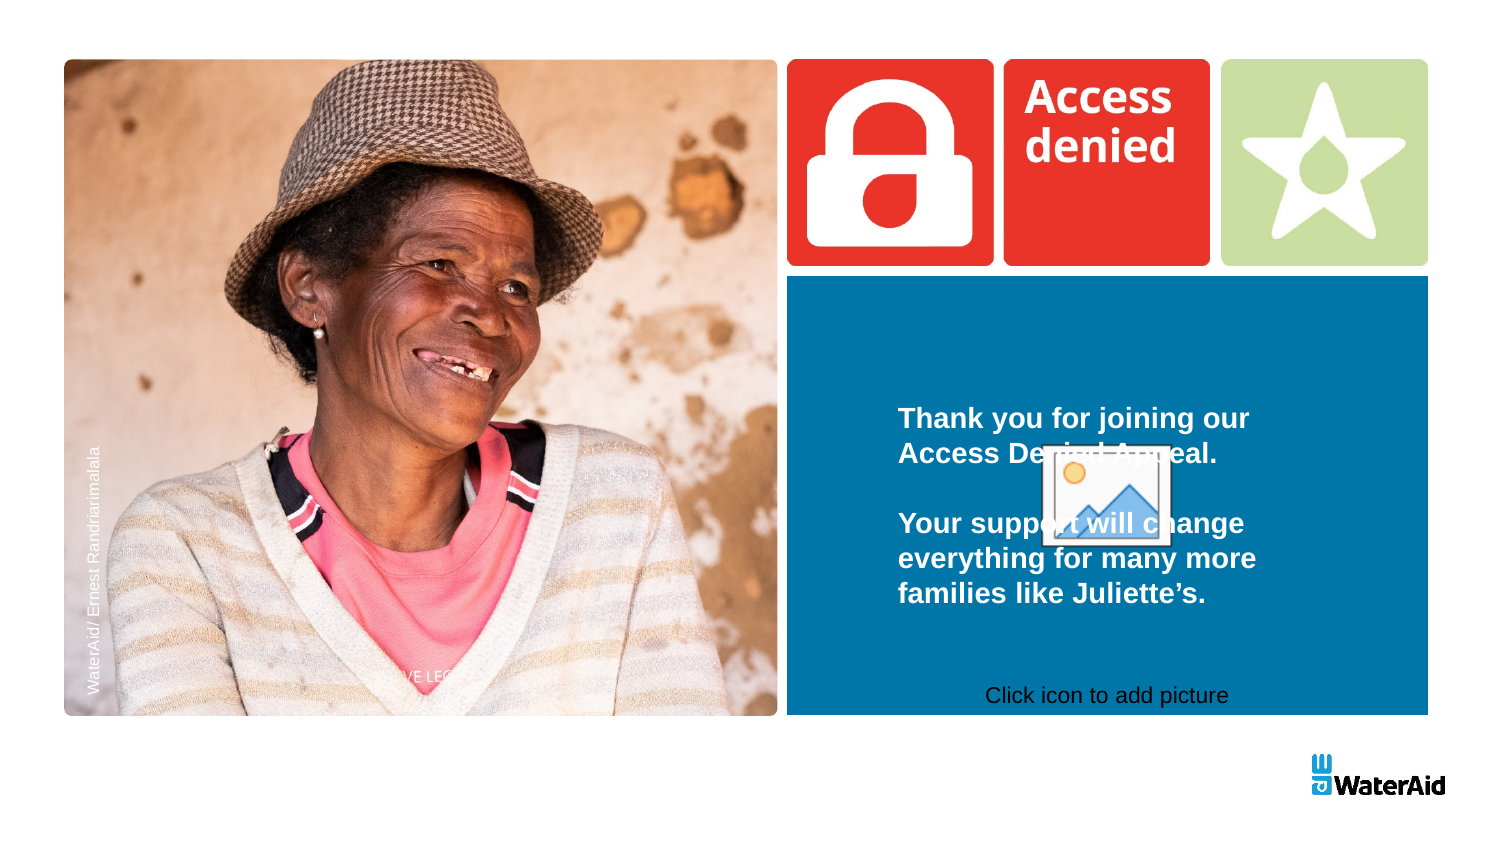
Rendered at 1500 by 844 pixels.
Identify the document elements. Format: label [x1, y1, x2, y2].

picture [1178, 518, 1192, 533]
picture [1109, 413, 1123, 428]
picture [1160, 588, 1173, 603]
picture [1010, 413, 1024, 428]
picture [900, 513, 915, 532]
picture [1184, 588, 1196, 603]
picture [1125, 588, 1137, 603]
picture [909, 588, 923, 603]
picture [1103, 553, 1107, 567]
picture [899, 408, 915, 427]
picture [1146, 553, 1150, 567]
picture [1018, 553, 1025, 567]
picture [1011, 443, 1027, 462]
picture [1213, 553, 1227, 568]
picture [1232, 553, 1236, 567]
picture [1030, 553, 1043, 574]
picture [1242, 553, 1255, 568]
picture [986, 448, 998, 463]
picture [1136, 413, 1140, 427]
picture [1140, 585, 1158, 603]
picture [926, 588, 930, 602]
picture [1241, 413, 1249, 427]
picture [899, 583, 907, 602]
picture [1109, 553, 1116, 567]
picture [992, 553, 999, 567]
picture [1230, 518, 1243, 533]
picture [1036, 413, 1041, 427]
picture [1030, 518, 1038, 533]
picture [1007, 518, 1020, 538]
picture [993, 413, 1007, 433]
picture [1162, 553, 1176, 573]
picture [1221, 58, 1428, 266]
picture [989, 518, 996, 533]
picture [900, 553, 912, 568]
picture [1312, 754, 1445, 795]
picture [1034, 582, 1046, 602]
picture [970, 407, 981, 427]
picture [1128, 553, 1143, 568]
picture [1179, 413, 1192, 434]
picture [1195, 518, 1199, 532]
picture [921, 448, 933, 463]
picture [1025, 518, 1029, 538]
picture [953, 448, 966, 463]
picture [1028, 413, 1035, 428]
picture [935, 413, 949, 428]
picture [1099, 413, 1104, 433]
picture [1099, 588, 1103, 602]
picture [973, 518, 985, 533]
picture [997, 518, 1002, 532]
picture [915, 553, 929, 567]
picture [1091, 588, 1098, 603]
picture [1201, 518, 1208, 532]
picture [1141, 413, 1148, 427]
picture [937, 448, 949, 463]
picture [1202, 553, 1209, 567]
picture [900, 443, 917, 462]
picture [952, 413, 965, 427]
picture [917, 518, 931, 533]
picture [1074, 583, 1086, 603]
picture [953, 518, 961, 532]
picture [1223, 413, 1230, 428]
picture [1053, 408, 1061, 427]
picture [940, 588, 947, 602]
picture [1084, 553, 1088, 567]
picture [949, 553, 957, 567]
picture [1167, 413, 1174, 427]
picture [932, 588, 939, 602]
picture [1082, 413, 1086, 427]
picture [935, 518, 942, 533]
picture [1151, 553, 1158, 567]
picture [960, 550, 983, 573]
picture [1162, 413, 1166, 427]
picture [1117, 553, 1124, 567]
picture [1231, 413, 1236, 427]
picture [1063, 413, 1078, 428]
picture [63, 59, 778, 717]
picture [1065, 553, 1079, 568]
picture [943, 518, 948, 532]
picture [1031, 442, 1183, 567]
picture [932, 553, 945, 568]
picture [918, 407, 931, 427]
picture [976, 588, 989, 603]
picture [987, 547, 991, 567]
picture [1187, 448, 1201, 463]
picture [1188, 553, 1201, 567]
picture [786, 59, 1210, 266]
picture [970, 448, 982, 463]
picture [1205, 413, 1219, 428]
picture [1013, 553, 1017, 567]
picture [993, 588, 1005, 603]
picture [1212, 518, 1226, 539]
picture [1050, 588, 1062, 603]
